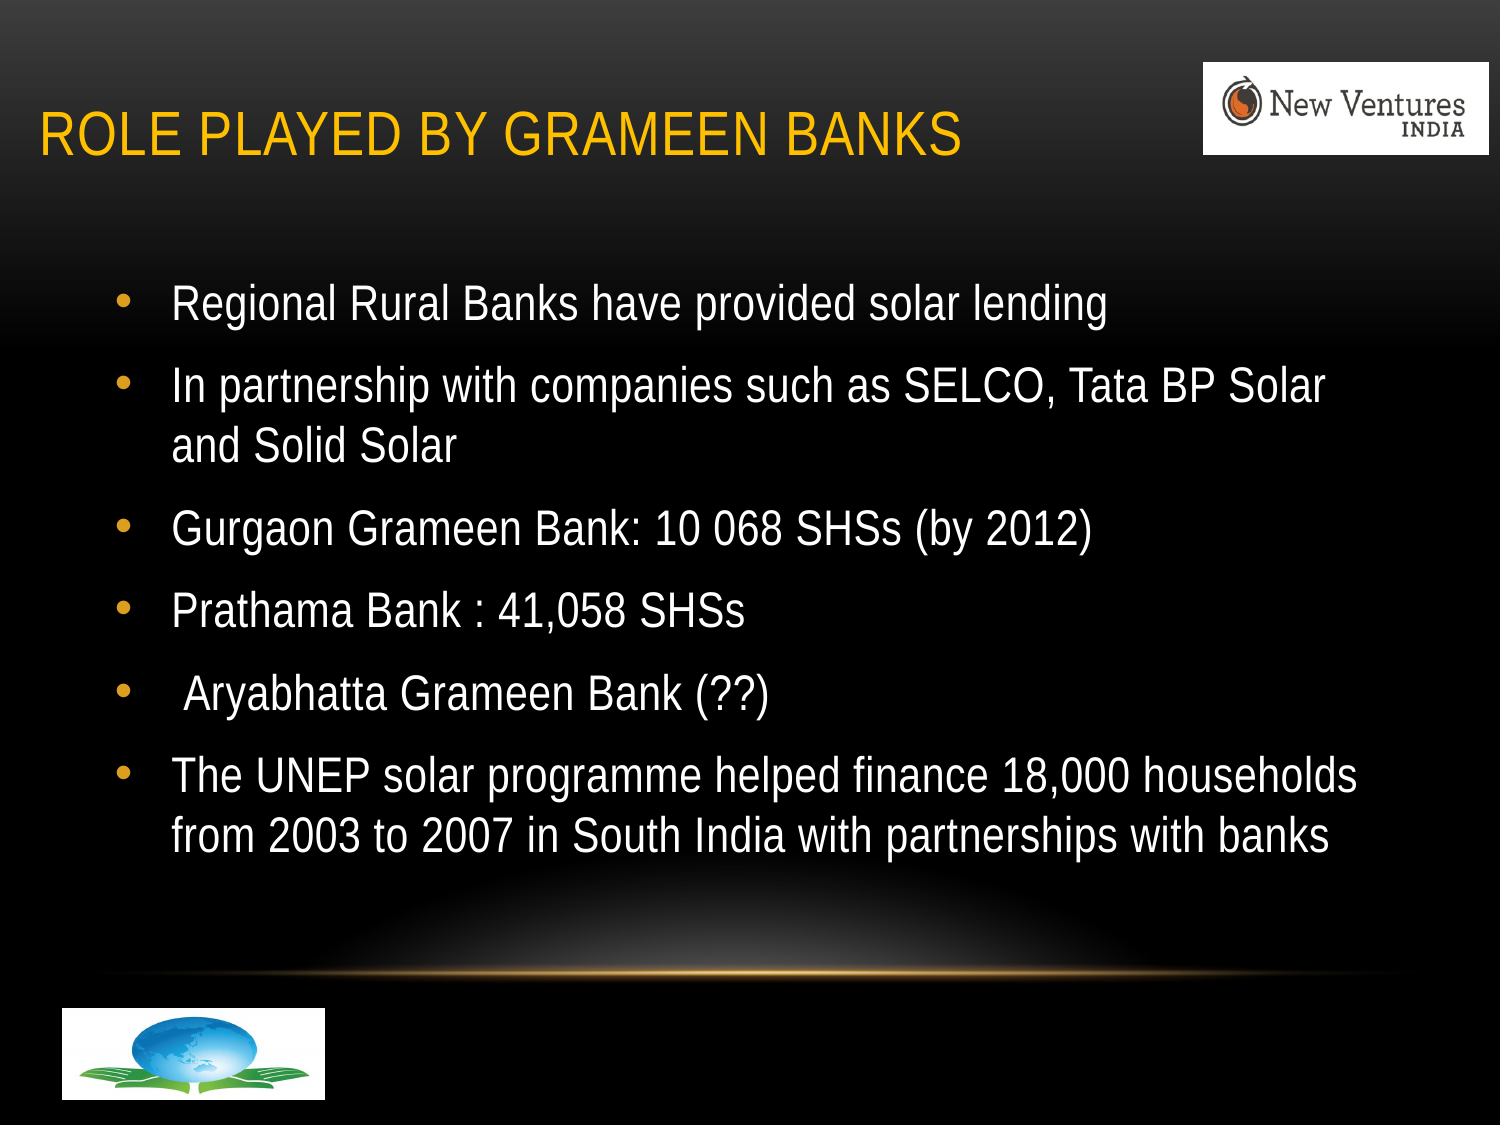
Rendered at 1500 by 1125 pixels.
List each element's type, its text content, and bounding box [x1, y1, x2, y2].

picture [0, 0, 1500, 1125]
list Regional Rural Banks have provided solar lending In partnership with companies such as SELCO, Tata BP Solar and Solid Solar Gurgaon Grameen Bank: 10 068 SHSs (by 2012) Prathama Bank : 41,058 SHSs Aryabhatta Grameen Bank (??) The UNEP solar programme helped finance 18,000 households from 2003 to 2007 in South India with partnerships with banks [99, 262, 1400, 938]
title ROLE PLAYED by GRAMEEN Banks [24, 50, 1191, 175]
